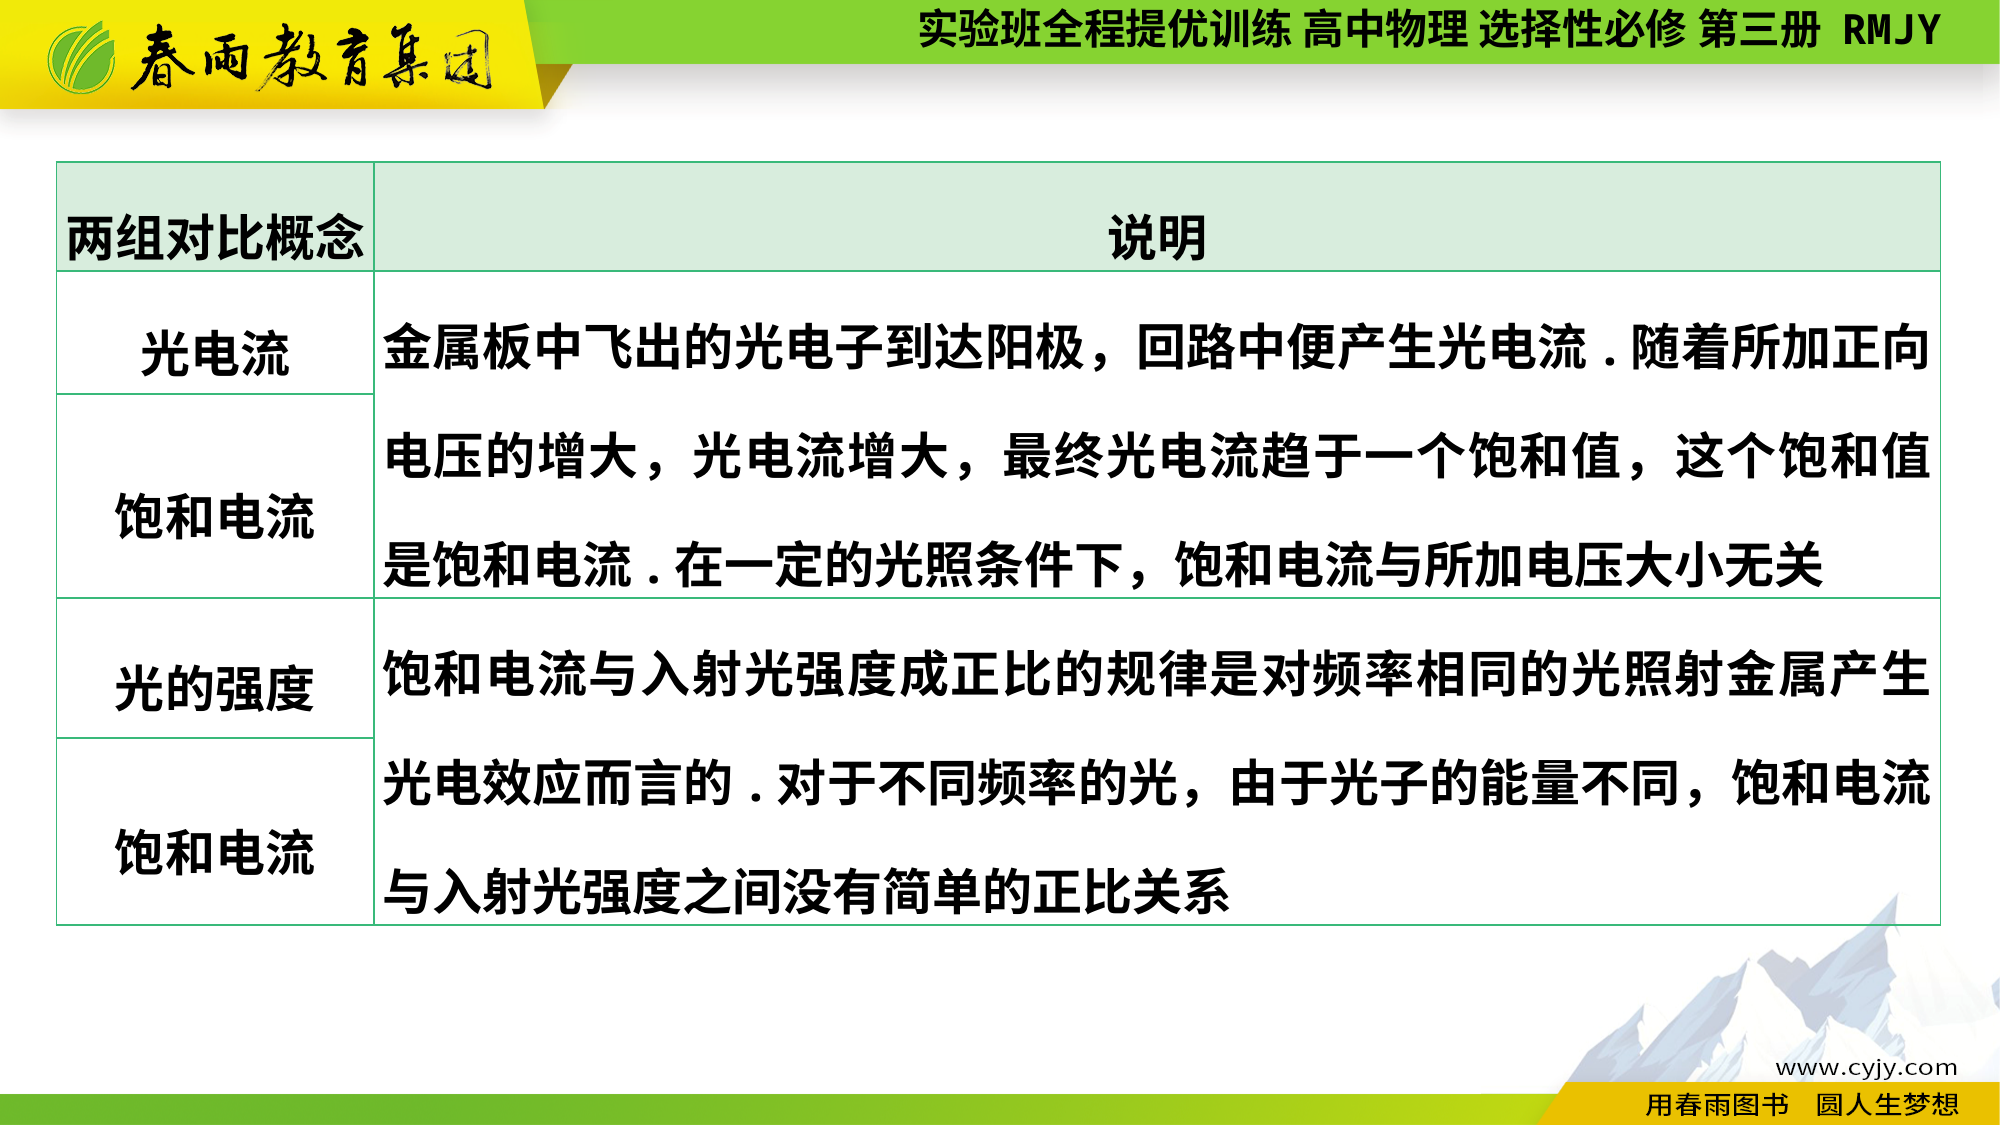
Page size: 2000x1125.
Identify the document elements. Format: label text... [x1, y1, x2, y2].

table_cell 饱和电流 [57, 395, 373, 597]
table_cell 光的强度 [57, 599, 373, 737]
table_cell 饱和电流与入射光强度成正比的规律是对频率相同的光照射金属产生光电效应而言的.对于不同频率的光，由于光子的能量不同，饱和电流与入射光强度之间没有简单的正比关系 [375, 599, 1940, 924]
picture [0, 0, 2000, 1125]
table_cell 金属板中飞出的光电子到达阳极，回路中便产生光电流.随着所加正向电压的增大，光电流增大，最终光电流趋于一个饱和值，这个饱和值是饱和电流.在一定的光照条件下，饱和电流与所加电压大小无关 [375, 272, 1940, 597]
table_header 两组对比概念 [57, 163, 373, 270]
table_cell 光电流 [57, 272, 373, 393]
table_header 说明 [375, 163, 1940, 270]
table_cell 饱和电流 [57, 739, 373, 924]
